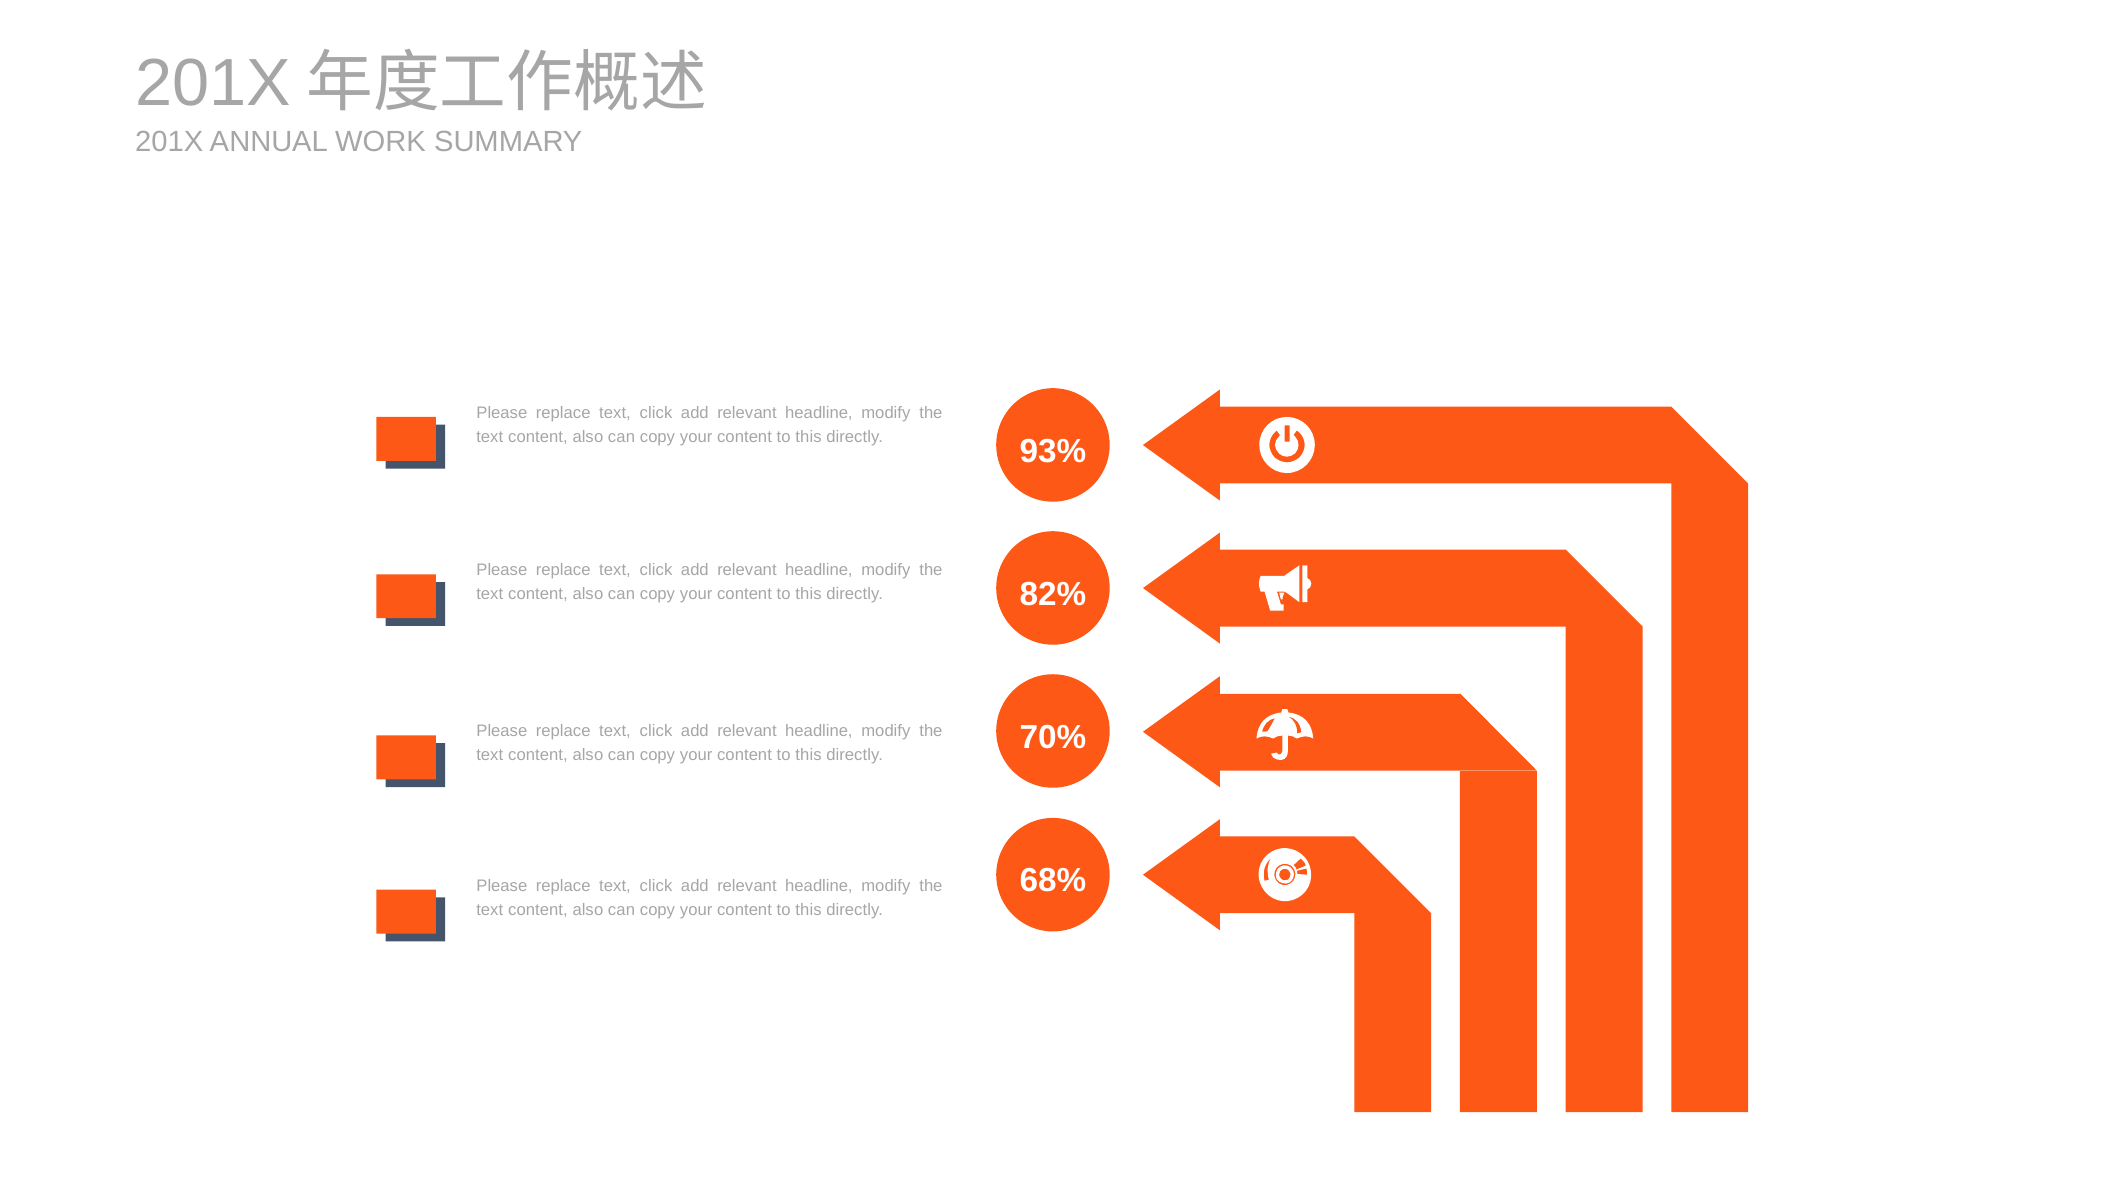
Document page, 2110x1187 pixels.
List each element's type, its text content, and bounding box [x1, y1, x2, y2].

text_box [376, 735, 446, 788]
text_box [376, 574, 446, 626]
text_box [996, 674, 1110, 788]
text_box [376, 889, 446, 942]
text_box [376, 416, 446, 469]
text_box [996, 817, 1110, 932]
text_box Please replace text, click add relevant headline, modify the text content, also can copy your content to this directly. [461, 390, 959, 453]
text_box Please replace text, click add relevant headline, modify the text content, also can copy your content to this directly. [461, 863, 959, 926]
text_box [1142, 819, 1432, 1112]
text_box 201X年度工作概述 [135, 38, 783, 119]
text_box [996, 388, 1110, 502]
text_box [996, 531, 1110, 645]
text_box Please replace text, click add relevant headline, modify the text content, also can copy your content to this directly. [461, 547, 959, 611]
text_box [1142, 389, 1749, 1112]
text_box Please replace text, click add relevant headline, modify the text content, also can copy your content to this directly. [461, 708, 959, 772]
text_box 201X ANNUAL WORK SUMMARY [135, 122, 596, 158]
